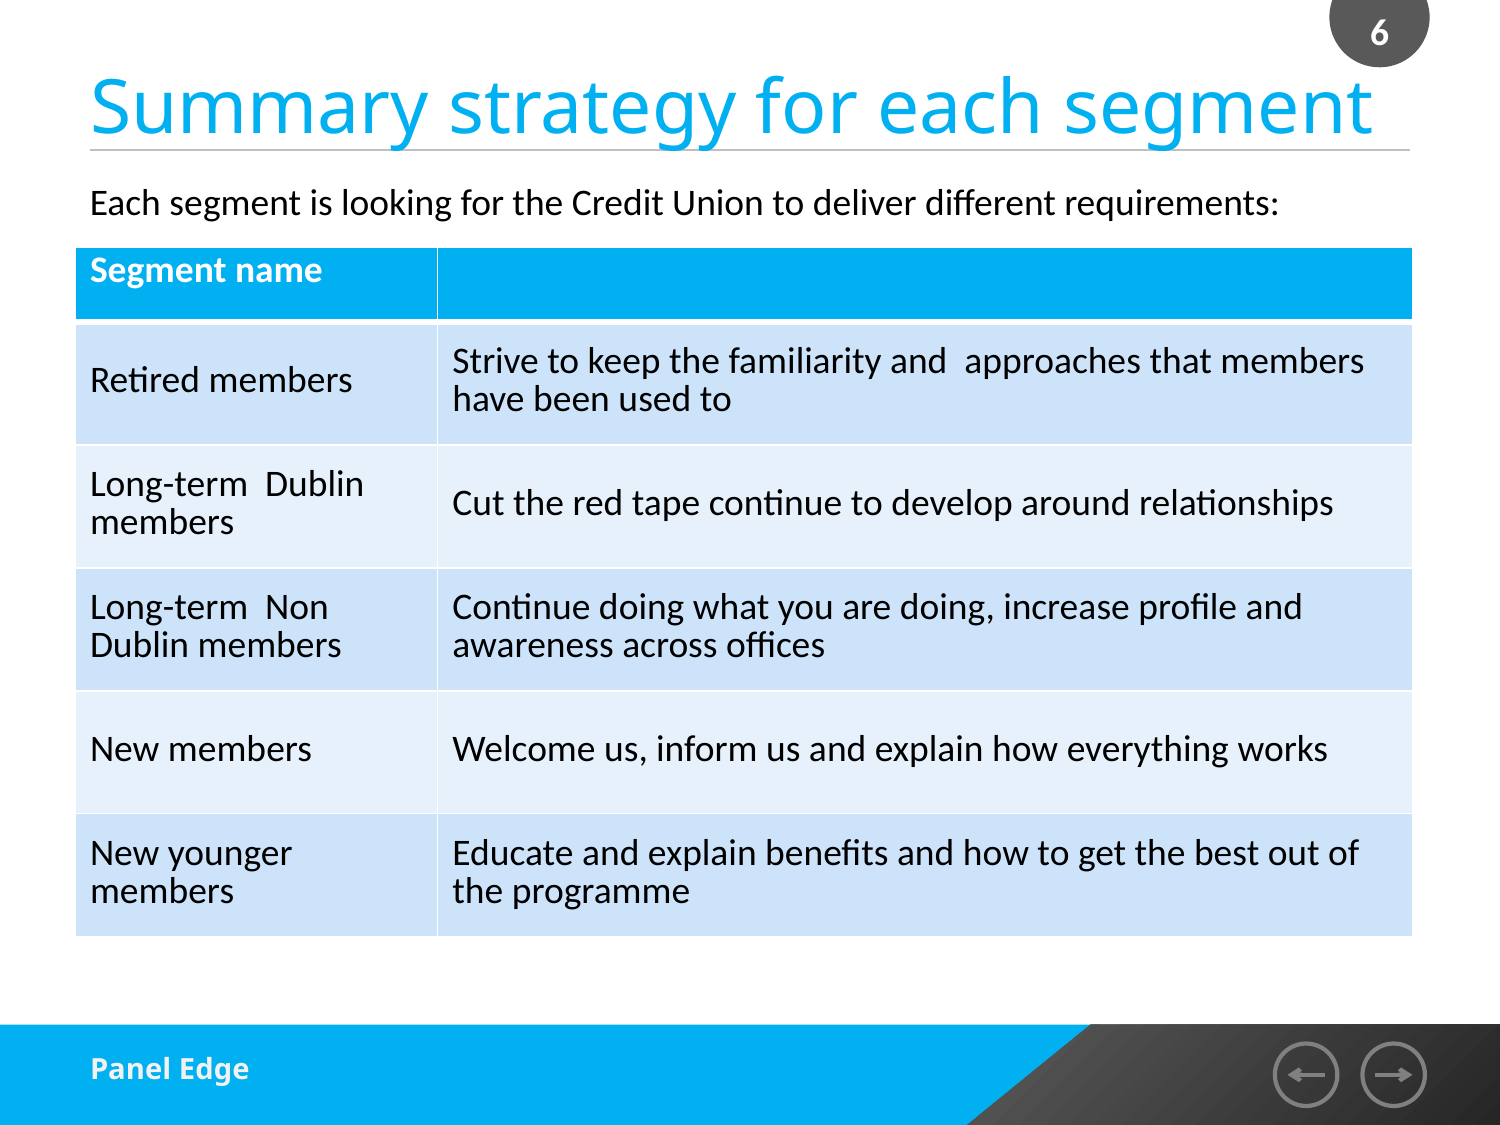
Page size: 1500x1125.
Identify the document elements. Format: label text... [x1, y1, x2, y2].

table_cell Welcome us, inform us and explain how everything works [438, 692, 1412, 813]
table_cell New younger members [76, 814, 437, 936]
table_cell Long-term Dublin members [76, 446, 437, 567]
table_header [438, 248, 1412, 319]
table_cell Educate and explain benefits and how to get the best out of the programme [438, 814, 1412, 936]
text_box Each segment is looking for the Credit Union to deliver different requirements: [74, 170, 1413, 230]
title Summary strategy for each segment [75, 45, 1425, 163]
table_cell Long-term Non Dublin members [76, 569, 437, 690]
table_cell Retired members [76, 325, 437, 444]
table_cell Cut the red tape continue to develop around relationships [438, 446, 1412, 567]
footer Panel Edge [75, 1040, 550, 1100]
table_header Segment name [76, 248, 437, 319]
table_cell New members [76, 692, 437, 813]
table_cell Strive to keep the familiarity and approaches that members have been used to [438, 325, 1412, 444]
table_cell Continue doing what you are doing, increase profile and awareness across offices [438, 569, 1412, 690]
slide_number 6 [1331, 0, 1428, 60]
